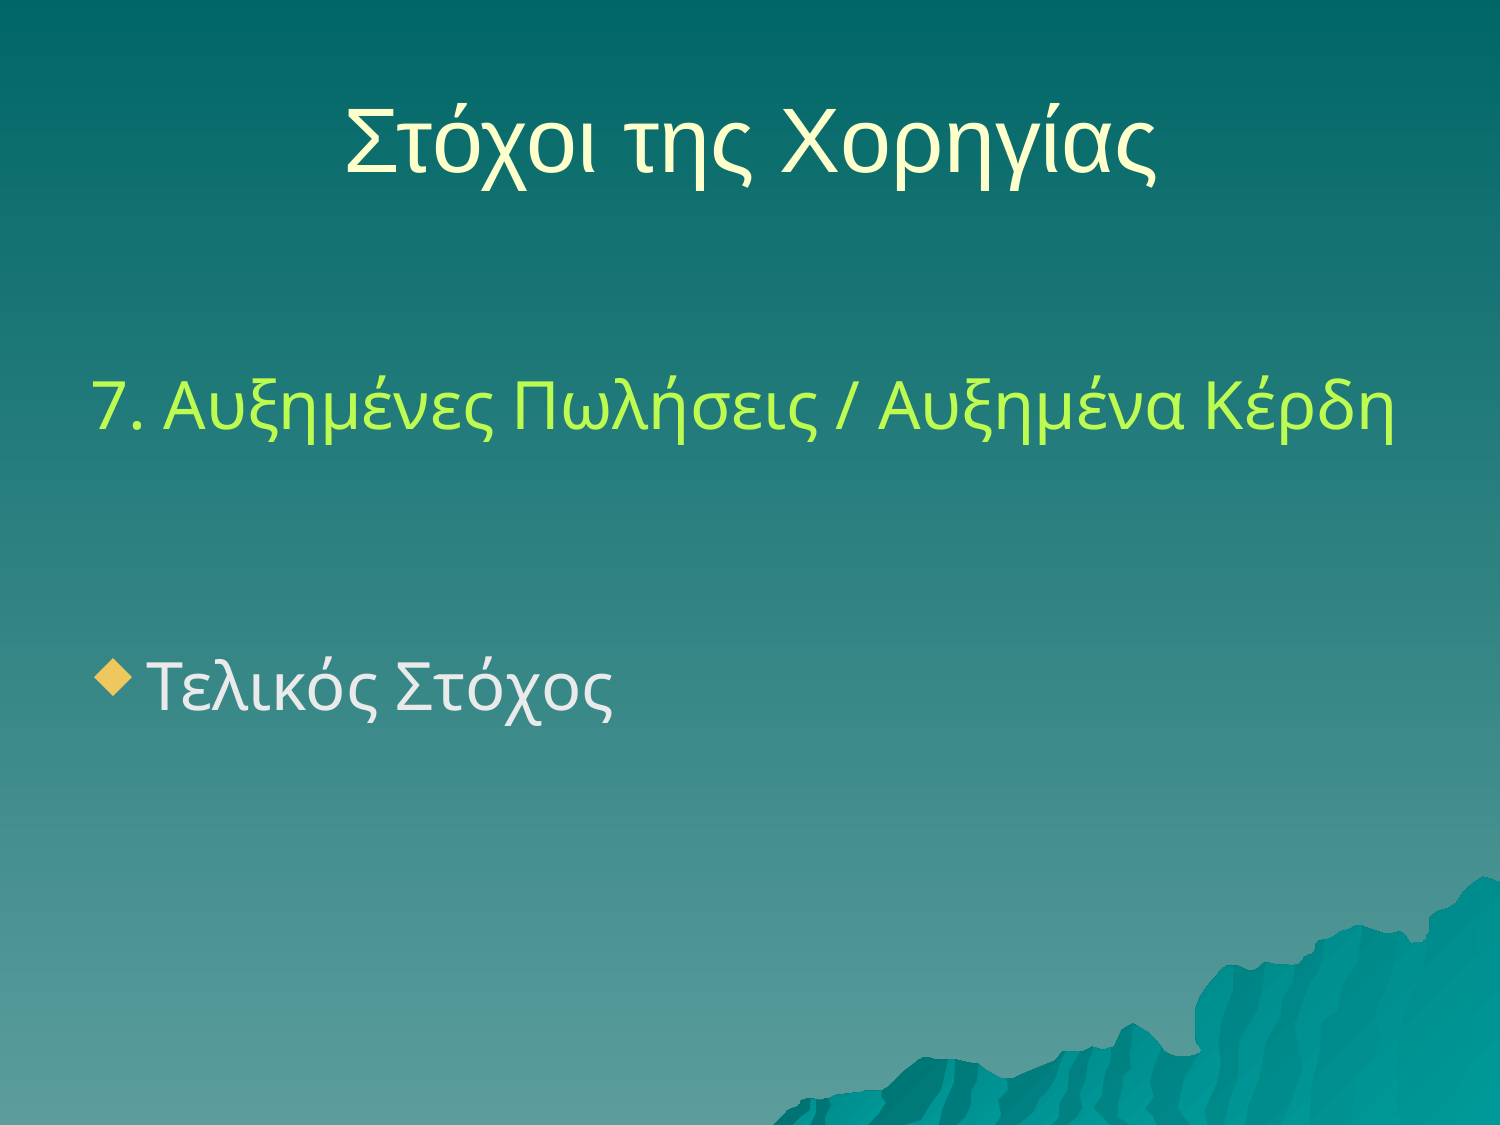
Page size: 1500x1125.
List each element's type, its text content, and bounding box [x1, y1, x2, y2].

list 7. Αυξημένες Πωλήσεις / Αυξημένα Κέρδη Τελικός Στόχος [74, 262, 1426, 1006]
title Στόχοι της Χορηγίας [76, 42, 1428, 230]
